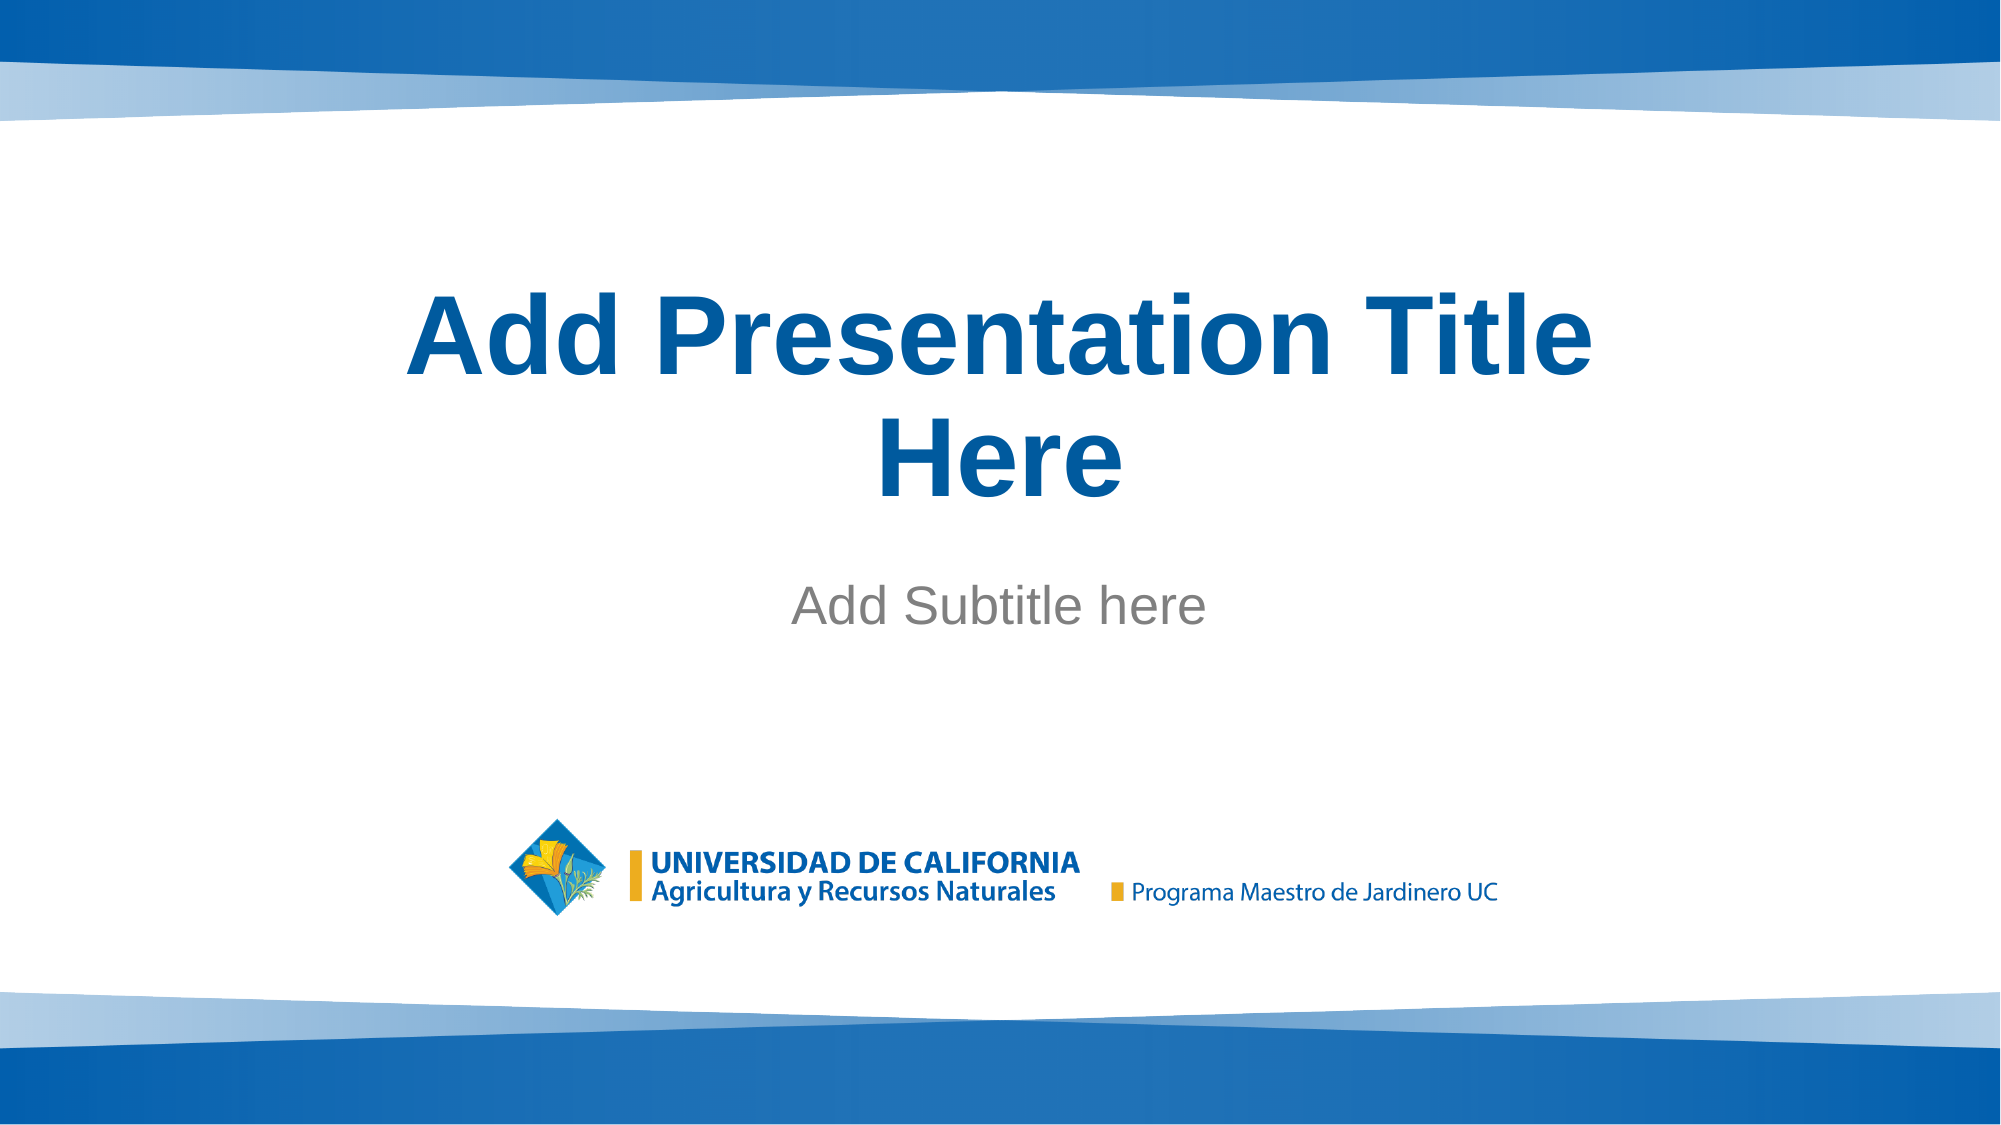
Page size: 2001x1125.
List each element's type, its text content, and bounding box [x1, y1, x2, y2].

picture [0, 0, 2001, 143]
title Add Presentation Title Here [249, 136, 1750, 529]
picture [0, 971, 2001, 1125]
subtitle Add Subtitle here [249, 569, 1750, 842]
picture [479, 842, 1615, 950]
